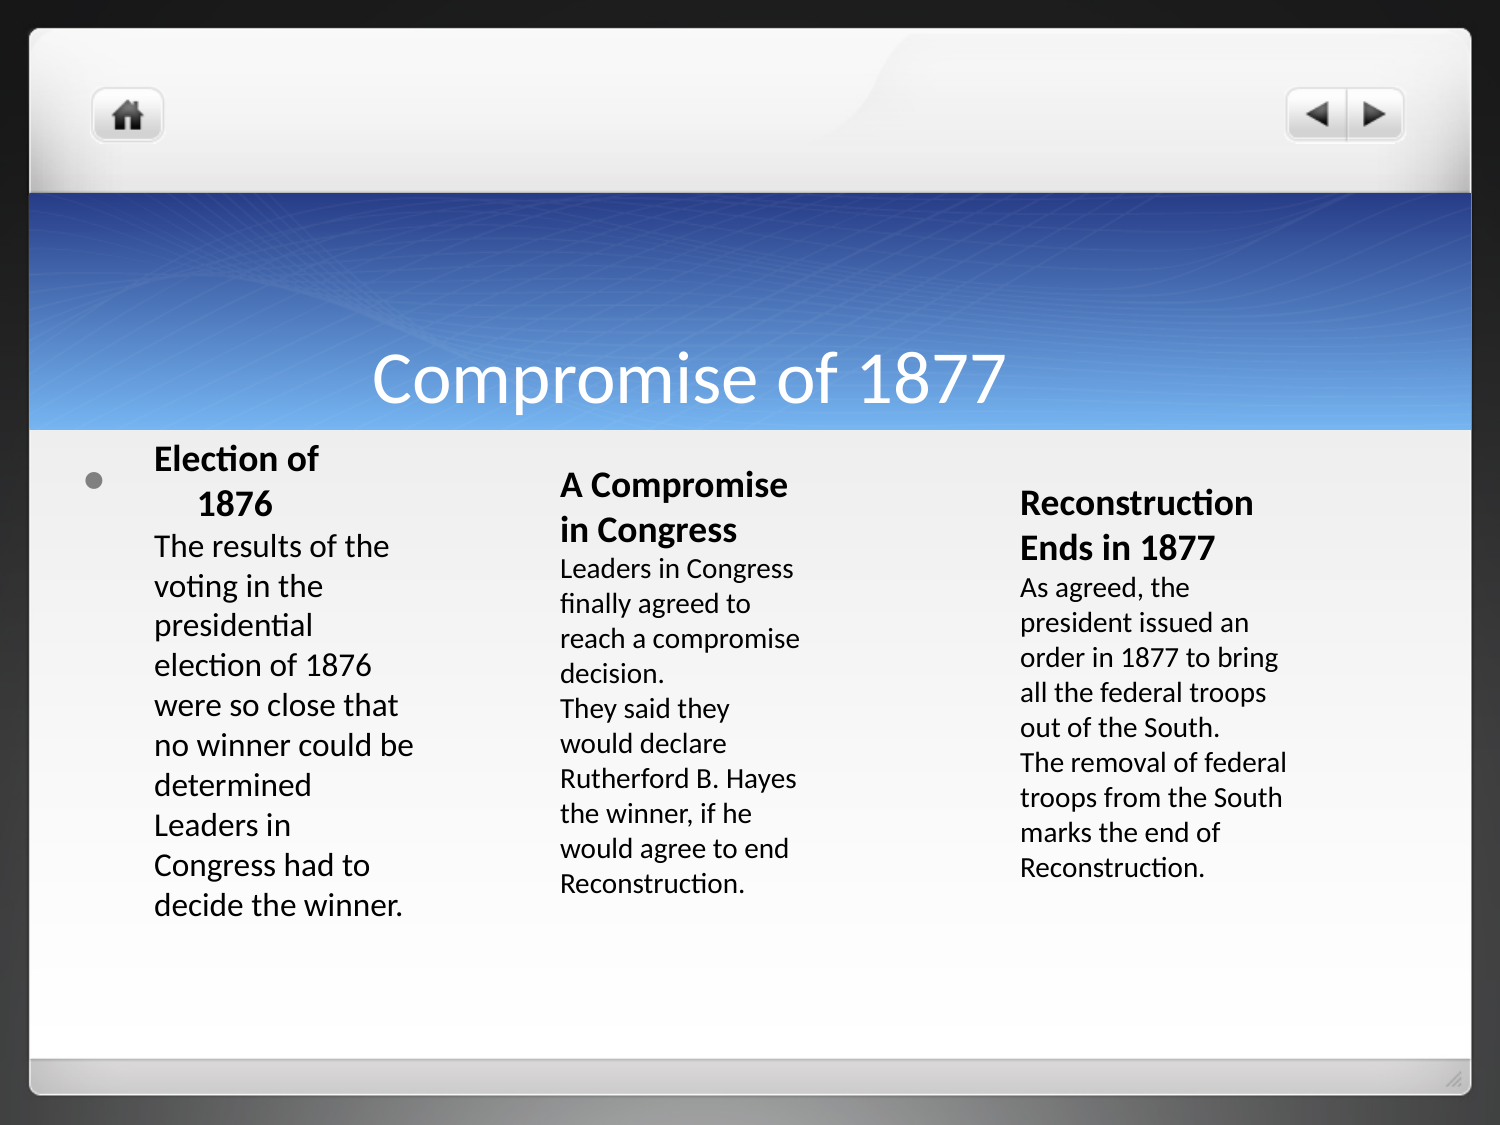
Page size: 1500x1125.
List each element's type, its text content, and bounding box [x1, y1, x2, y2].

list [68, 452, 1432, 1025]
picture [0, 0, 1500, 1125]
text_box Reconstruction Ends in 1877 As agreed, the president issued an order in 1877 to bring all the federal troops out of the South. The removal of federal troops from the South marks the end of Reconstruction. [1005, 470, 1312, 891]
text_box A Compromise in Congress Leaders in Congress finally agreed to reach a compromise decision. They said they would declare Rutherford B. Hayes the winner, if he would agree to end Reconstruction. [545, 452, 825, 907]
title Compromise of 1877 [68, 238, 1432, 427]
text_box Election of 1876 The results of the voting in the presidential election of 1876 were so close that no winner could be determined Leaders in Congress had to decide the winner. [139, 426, 432, 976]
